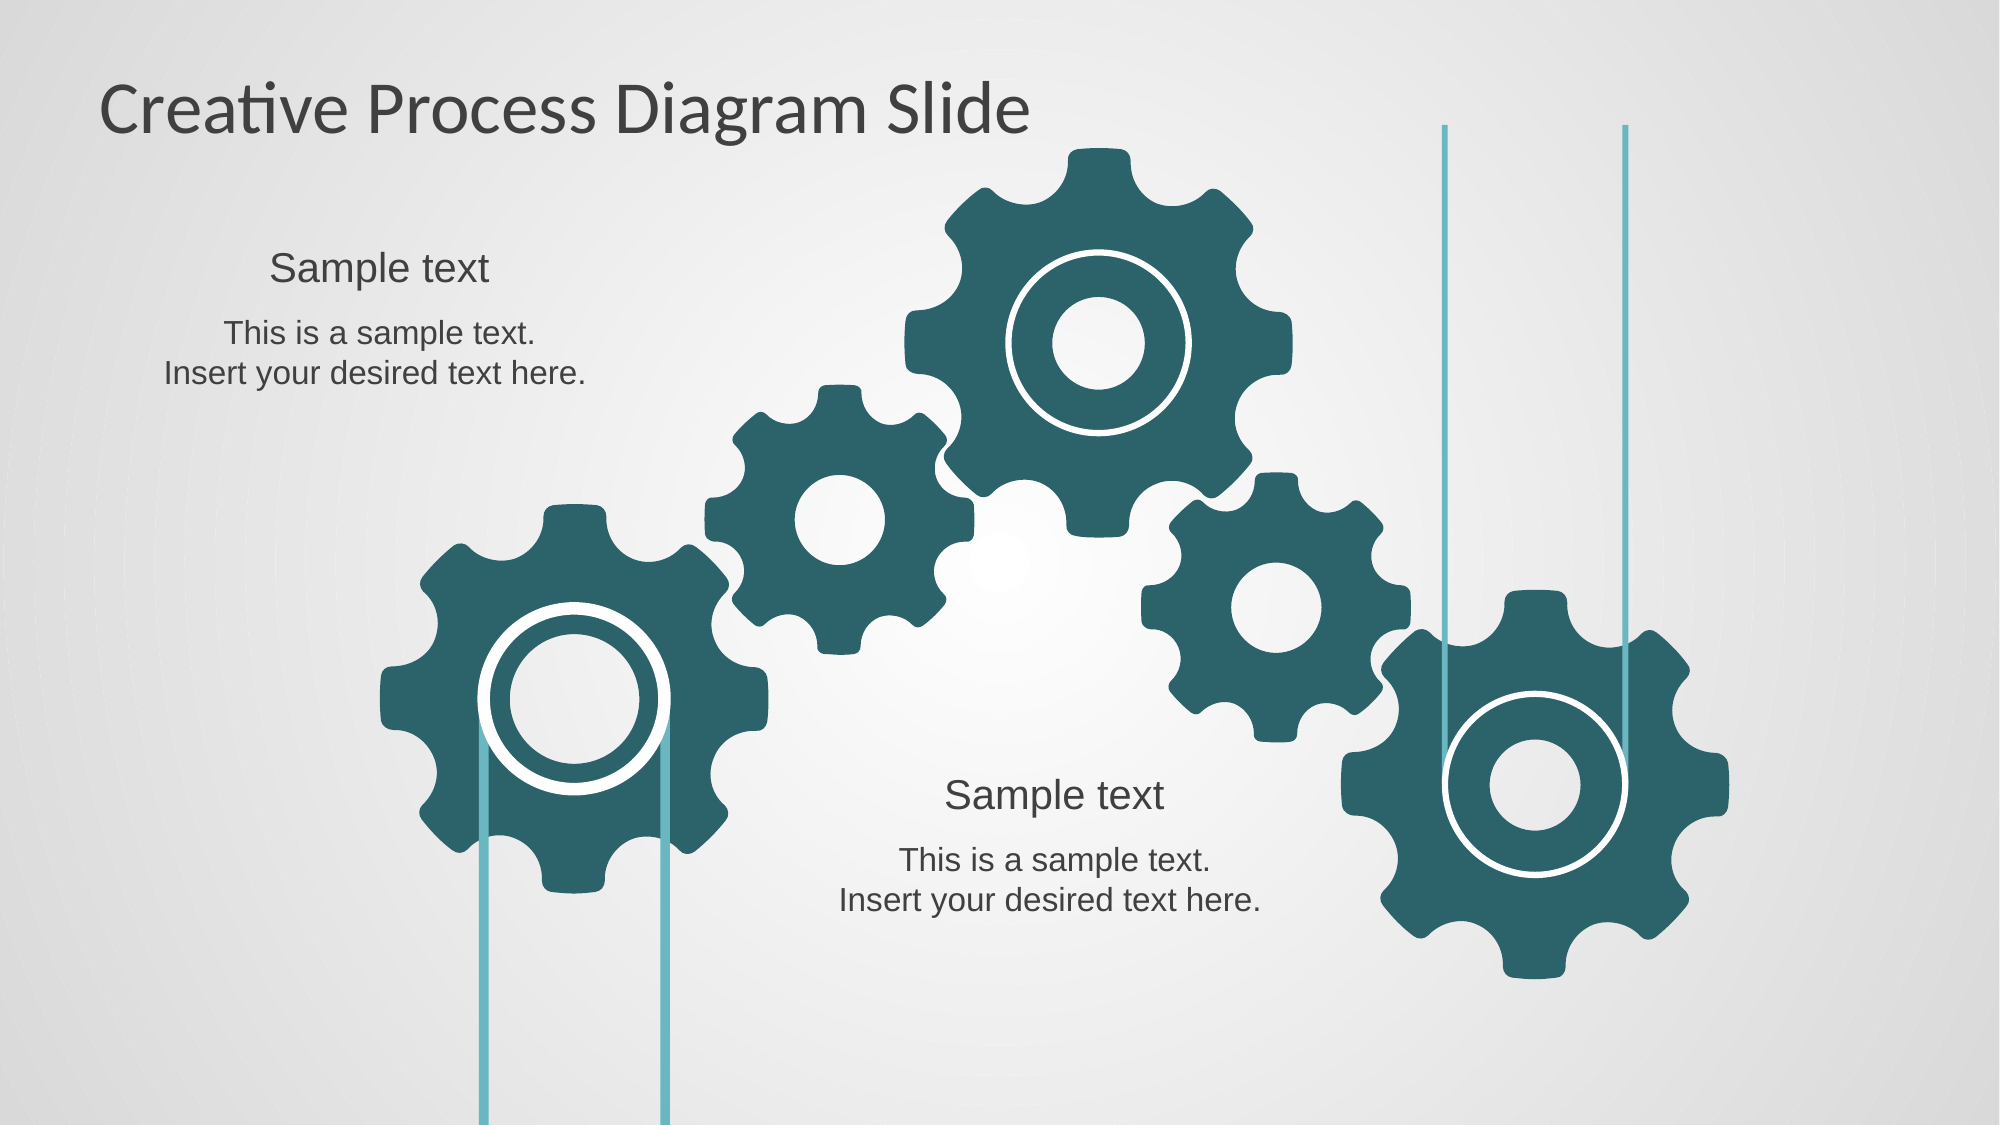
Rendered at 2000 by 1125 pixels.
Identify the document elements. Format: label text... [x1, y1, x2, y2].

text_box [145, 233, 615, 401]
title Creative Process Diagram Slide [99, 45, 1900, 162]
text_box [379, 124, 1730, 1125]
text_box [820, 760, 1290, 927]
